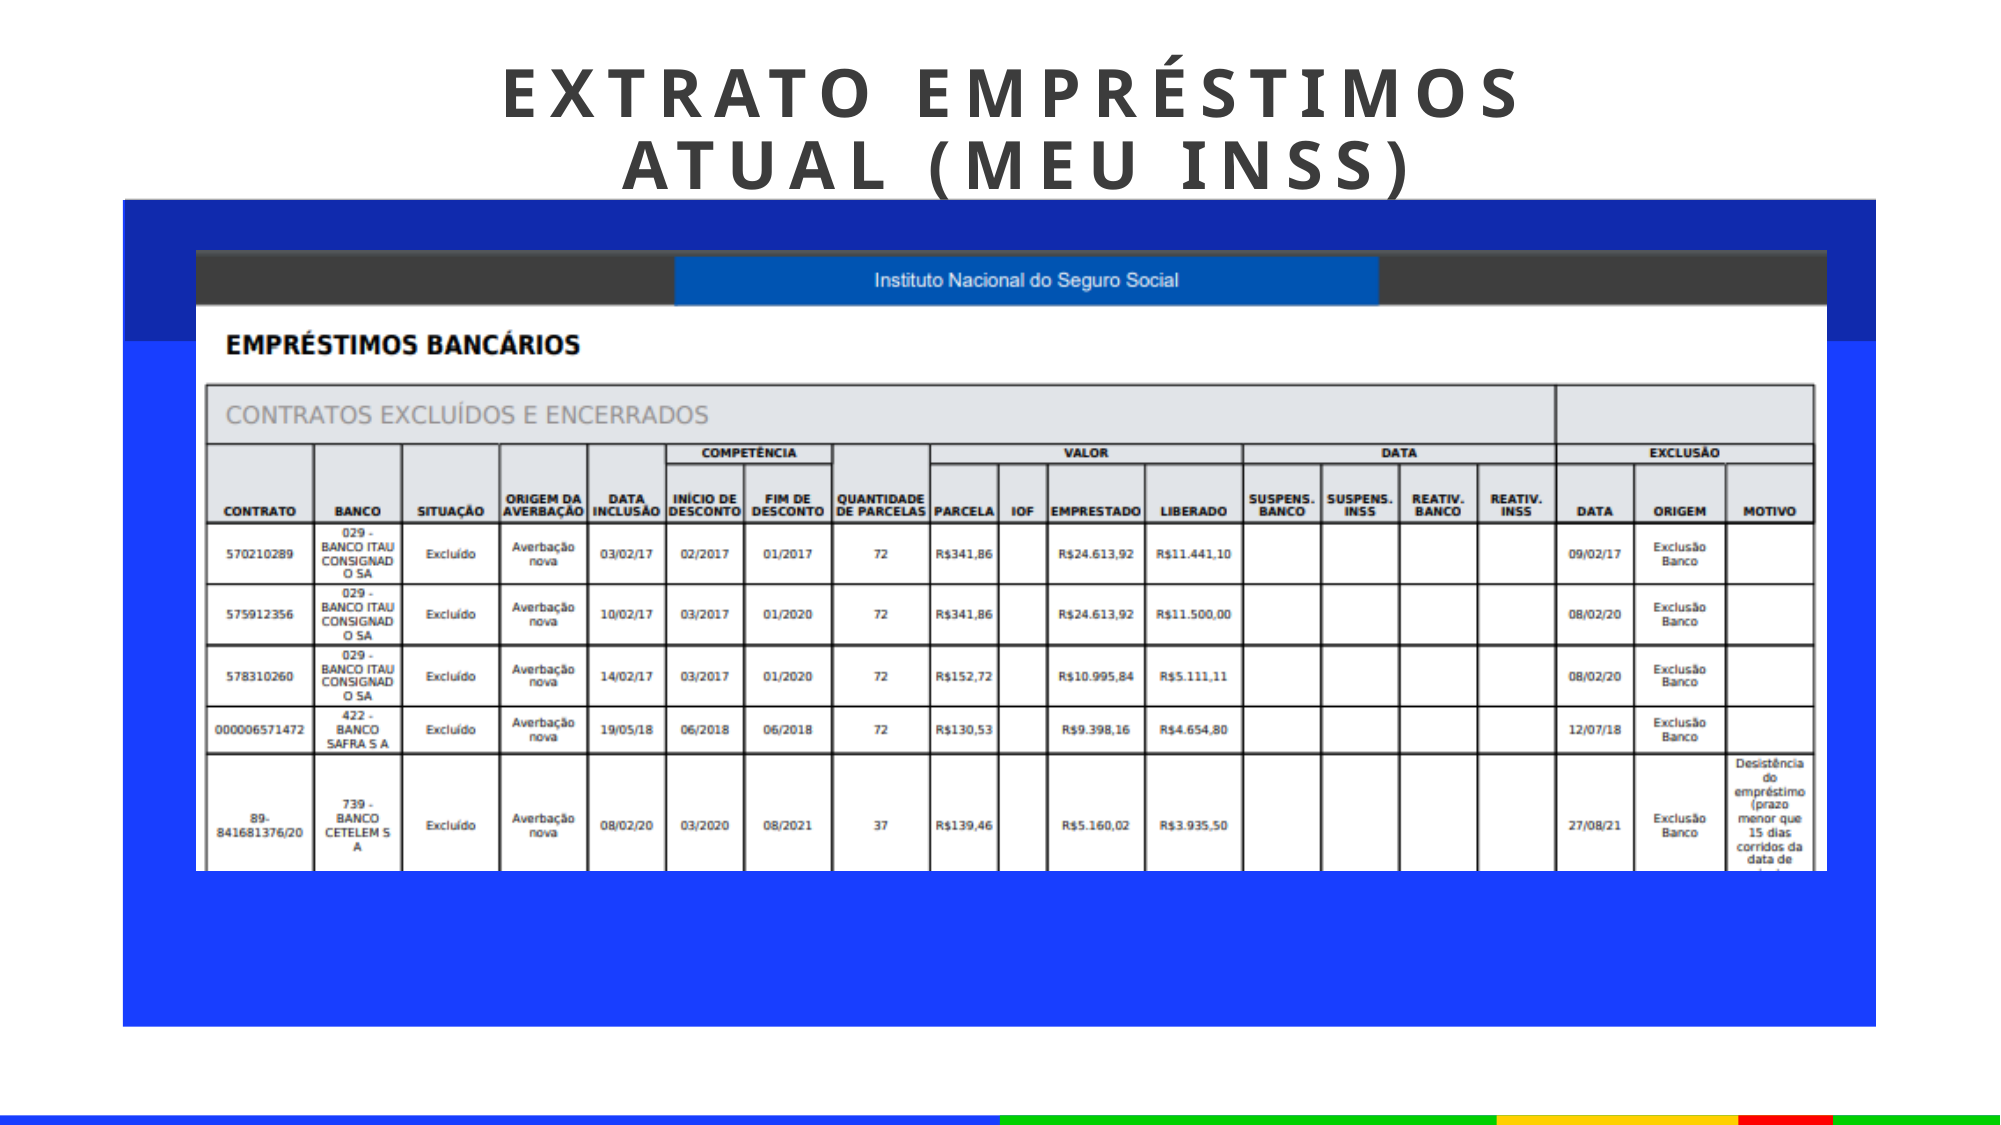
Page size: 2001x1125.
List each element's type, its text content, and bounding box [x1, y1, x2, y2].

picture [196, 250, 1827, 871]
title EXTRATO EMPréstimos atual (meu inss) [89, 23, 1943, 241]
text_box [122, 198, 1876, 1027]
